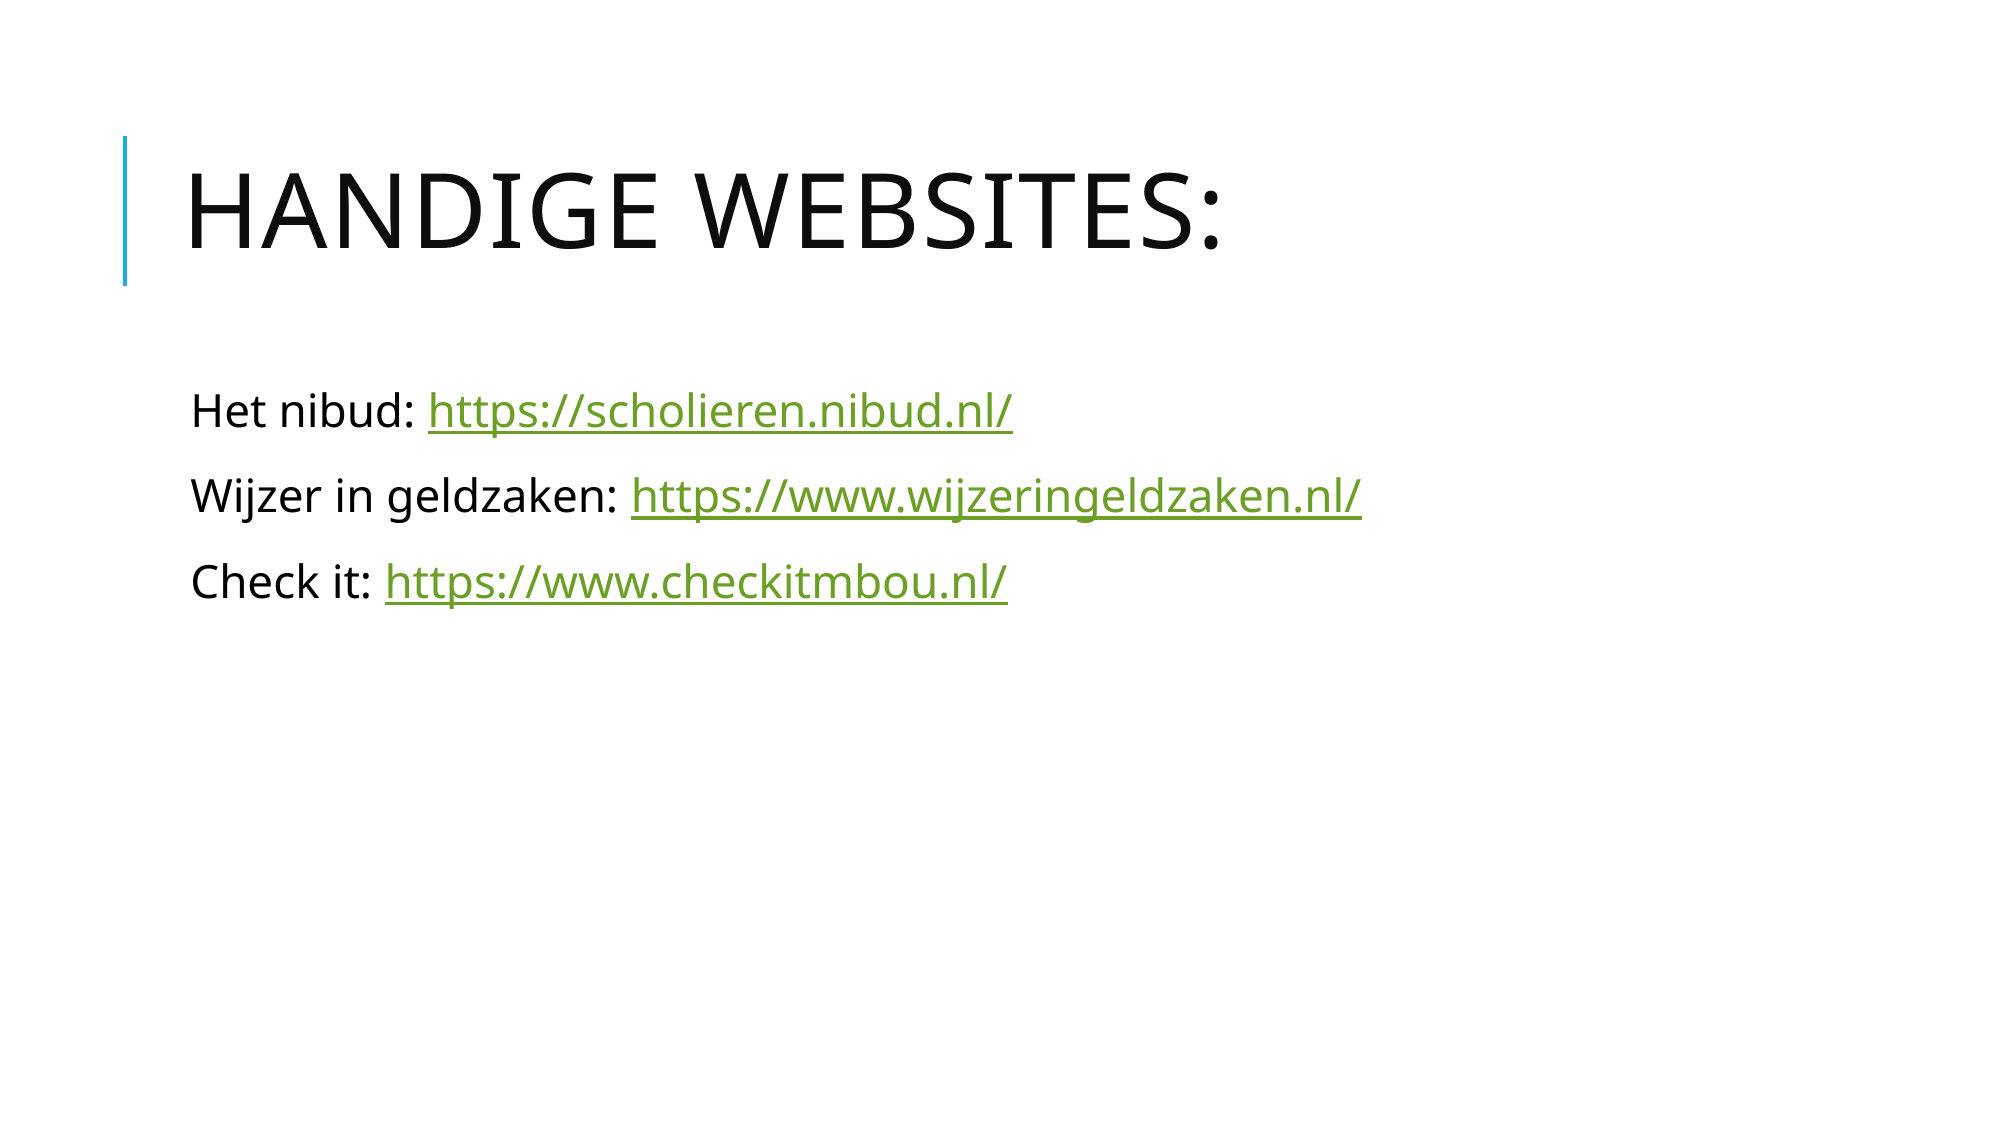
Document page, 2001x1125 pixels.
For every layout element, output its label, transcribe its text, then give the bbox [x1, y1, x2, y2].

list Het nibud: https://scholieren.nibud.nl/ Wijzer in geldzaken: https://www.wijzeringeldzaken.nl/ Check it: https://www.checkitmbou.nl/ [168, 375, 1763, 1035]
title Handige websites: [168, 96, 1763, 342]
